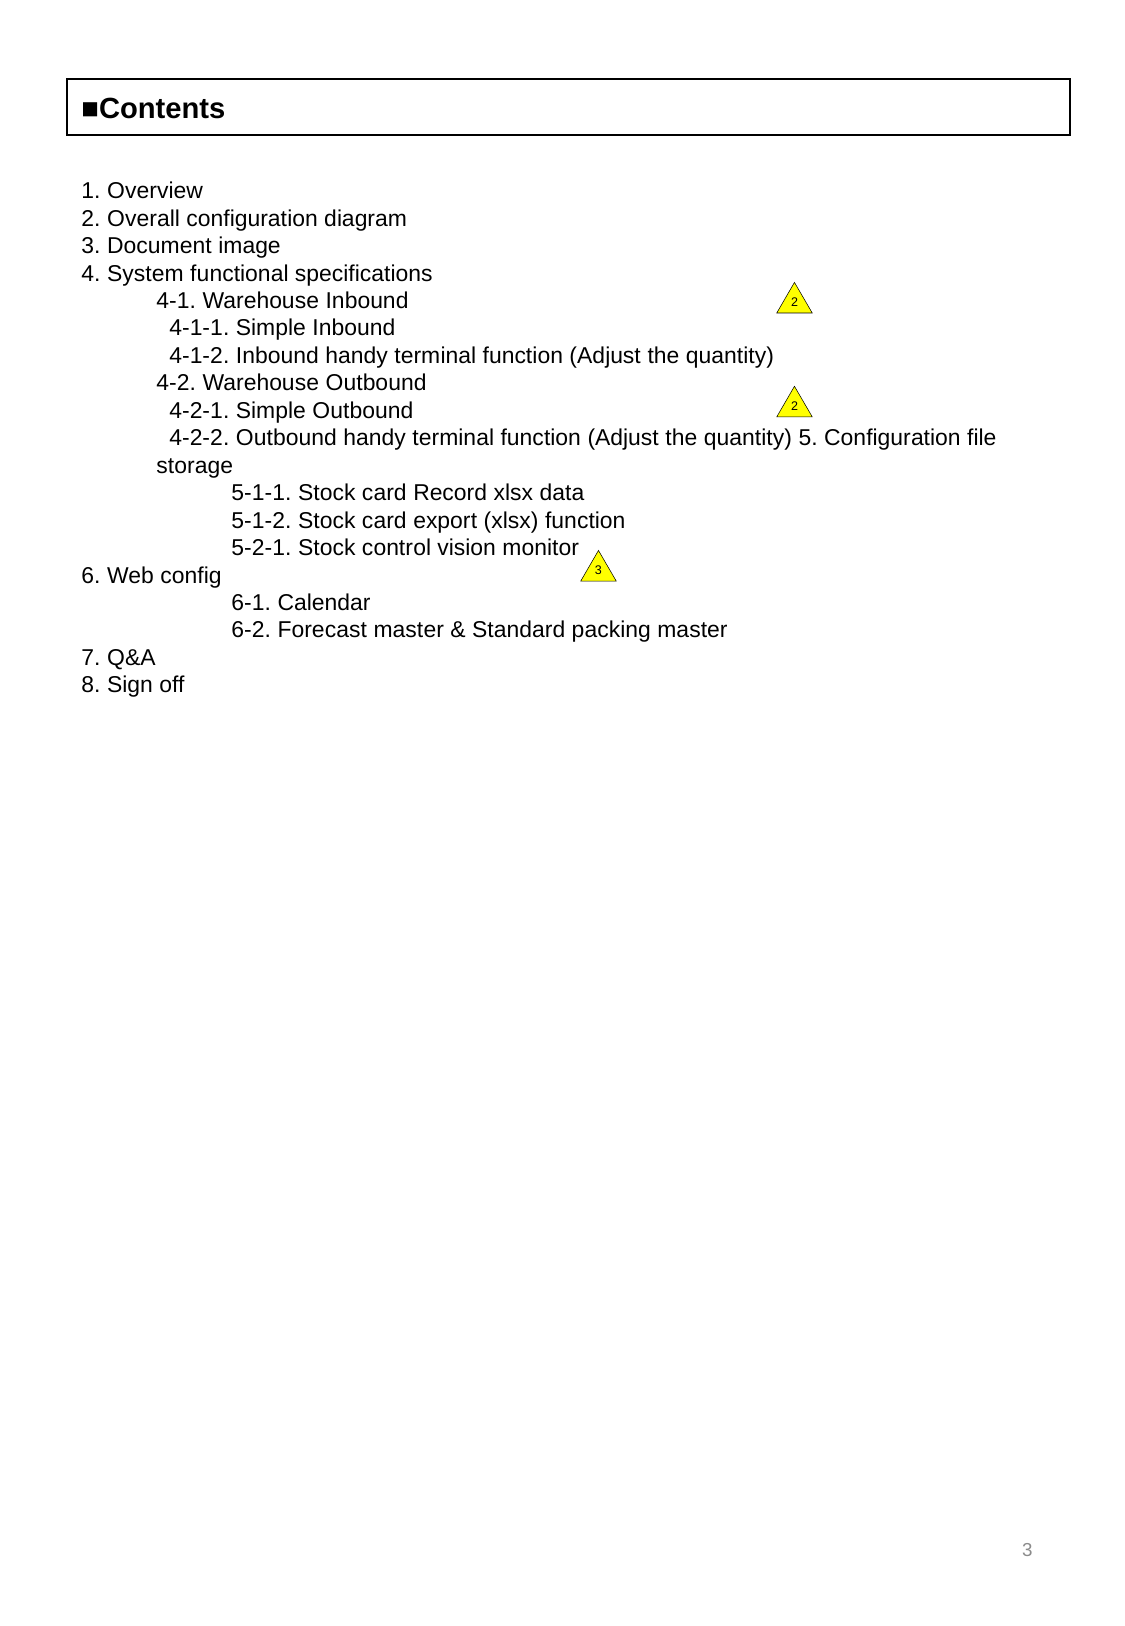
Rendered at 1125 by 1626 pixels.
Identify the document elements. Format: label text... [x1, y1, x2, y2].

text_box ■Contents [66, 78, 1071, 136]
text_box 2 [774, 280, 815, 315]
text_box 3 [578, 548, 619, 583]
slide_number 3 [794, 1506, 1048, 1593]
text_box 1. Overview 2. Overall configuration diagram 3. Document image 4. System functional specifications 4-1. Warehouse Inbound 4-1-1. Simple Inbound 4-1-2. Inbound handy terminal function (Adjust the quantity) 4-2. Warehouse Outbound 4-2-1. Simple Outbound 4-2-2. Outbound handy terminal function (Adjust the quantity) 5. Configuration file storage 5-1-1. Stock card Record xlsx data 5-1-2. Stock card export (xlsx) function 5-2-1. Stock control vision monitor 6. Web config 6-1. Calendar 6-2. Forecast master & Standard packing master 7. Q&A 8. Sign off [66, 168, 1071, 760]
text_box 2 [774, 384, 815, 418]
